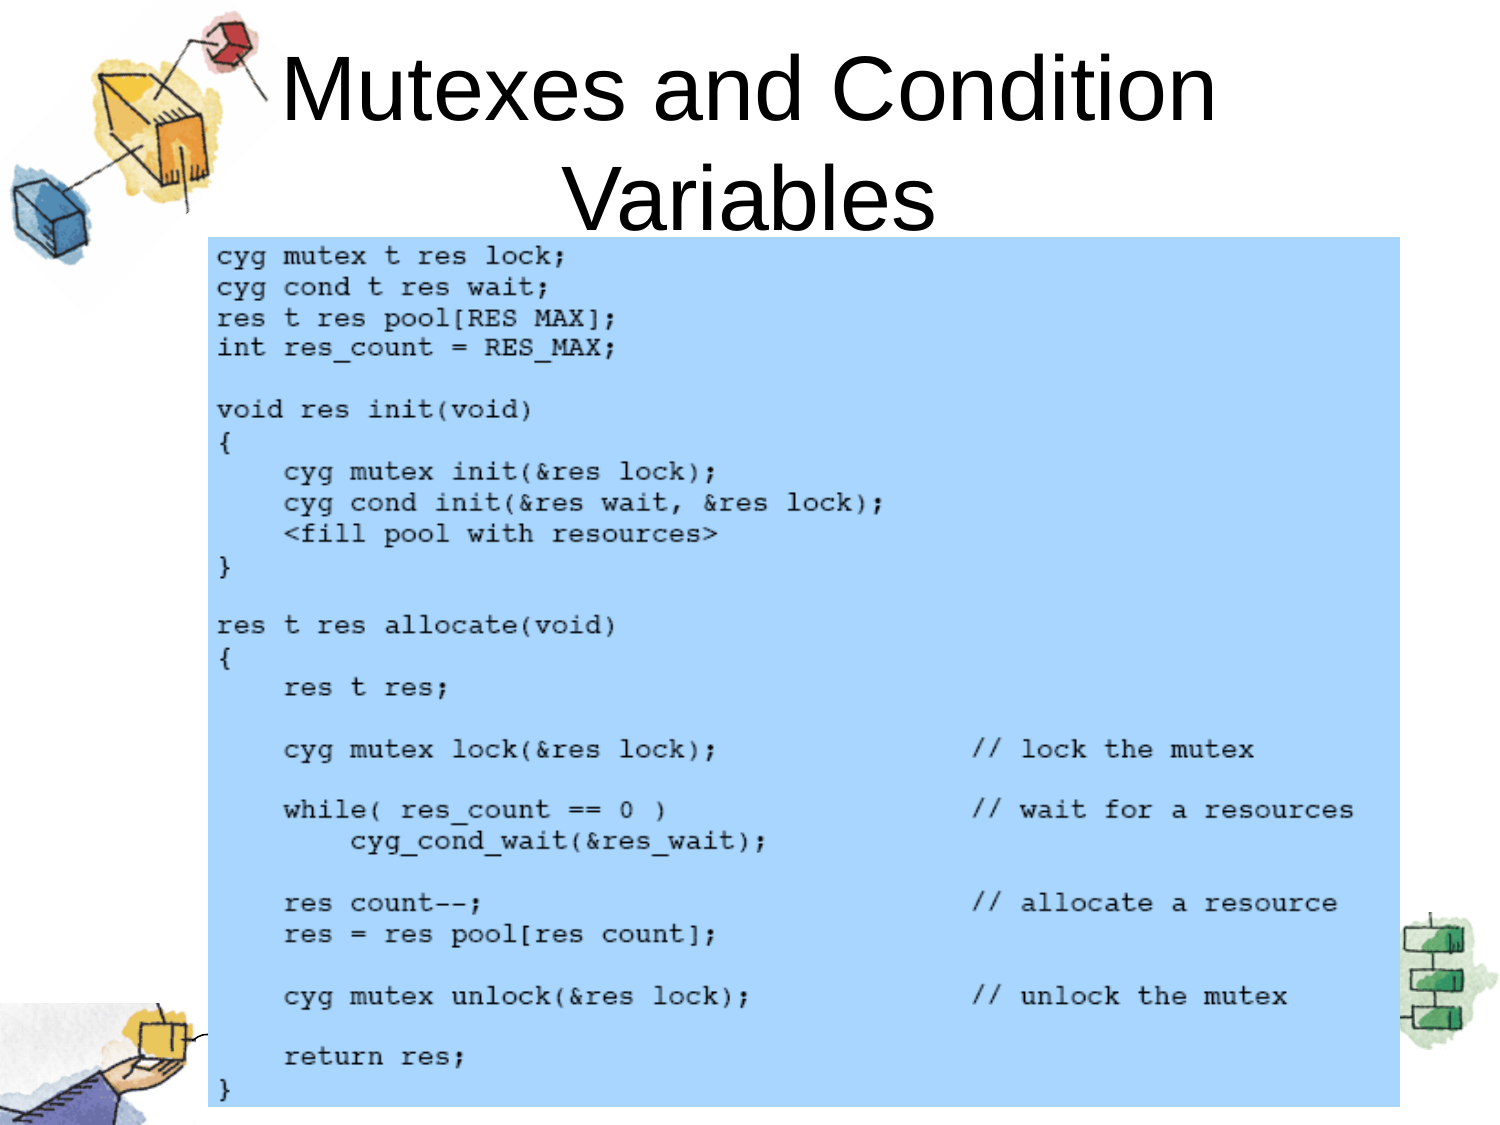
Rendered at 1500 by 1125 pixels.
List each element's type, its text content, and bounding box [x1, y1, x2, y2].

picture [0, 1003, 196, 1125]
picture [0, 85, 167, 316]
picture [1401, 912, 1500, 1050]
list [208, 237, 1401, 1107]
picture [114, 0, 274, 44]
title Mutexes and Condition Variables [74, 44, 1426, 233]
